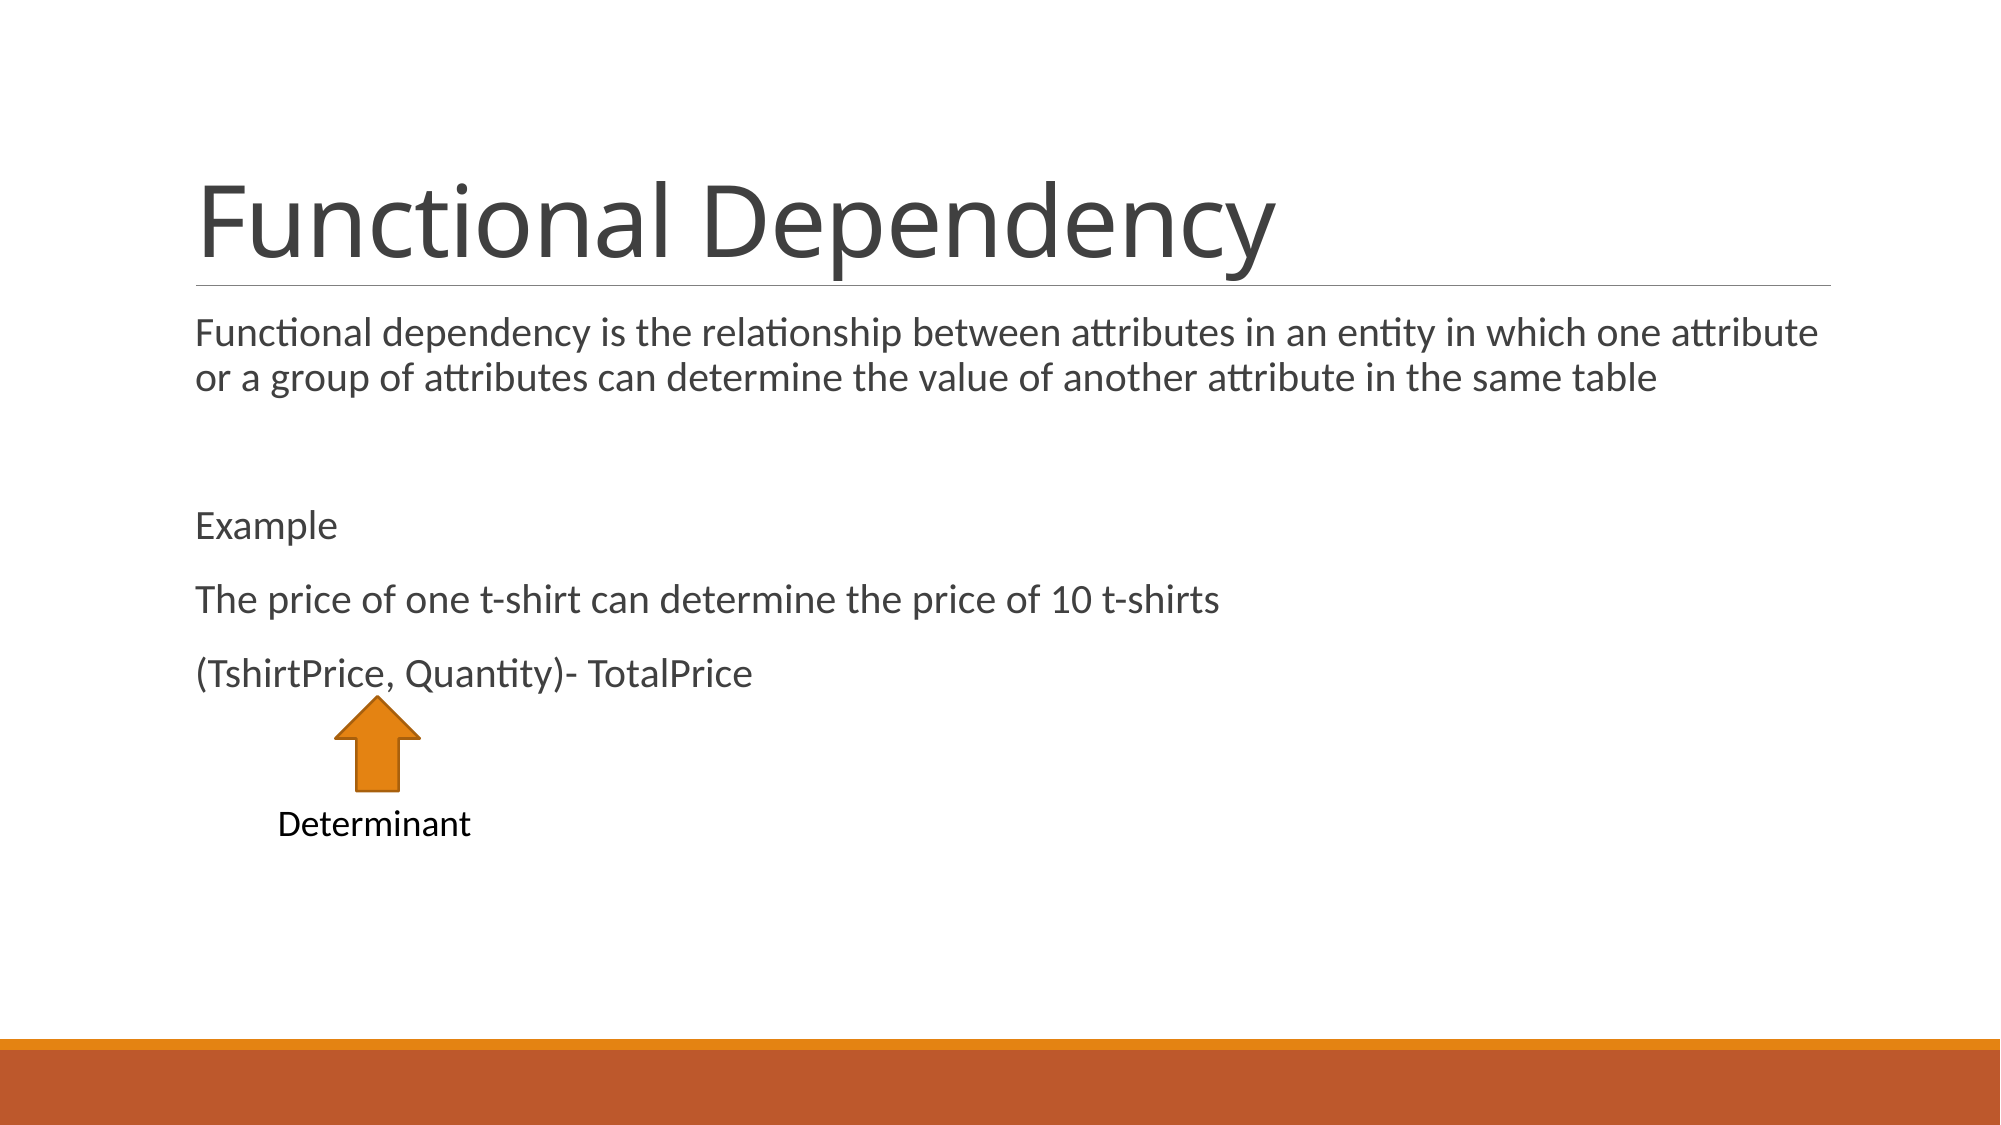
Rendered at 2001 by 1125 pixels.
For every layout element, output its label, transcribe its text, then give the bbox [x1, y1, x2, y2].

title Functional Dependency [180, 47, 1830, 285]
text_box Determinant [263, 791, 605, 851]
text_box [334, 695, 422, 791]
list Functional dependency is the relationship between attributes in an entity in which one attribute or a group of attributes can determine the value of another attribute in the same table Example The price of one t-shirt can determine the price of 10 t-shirts (TshirtPrice, Quantity)- TotalPrice [180, 302, 1830, 963]
